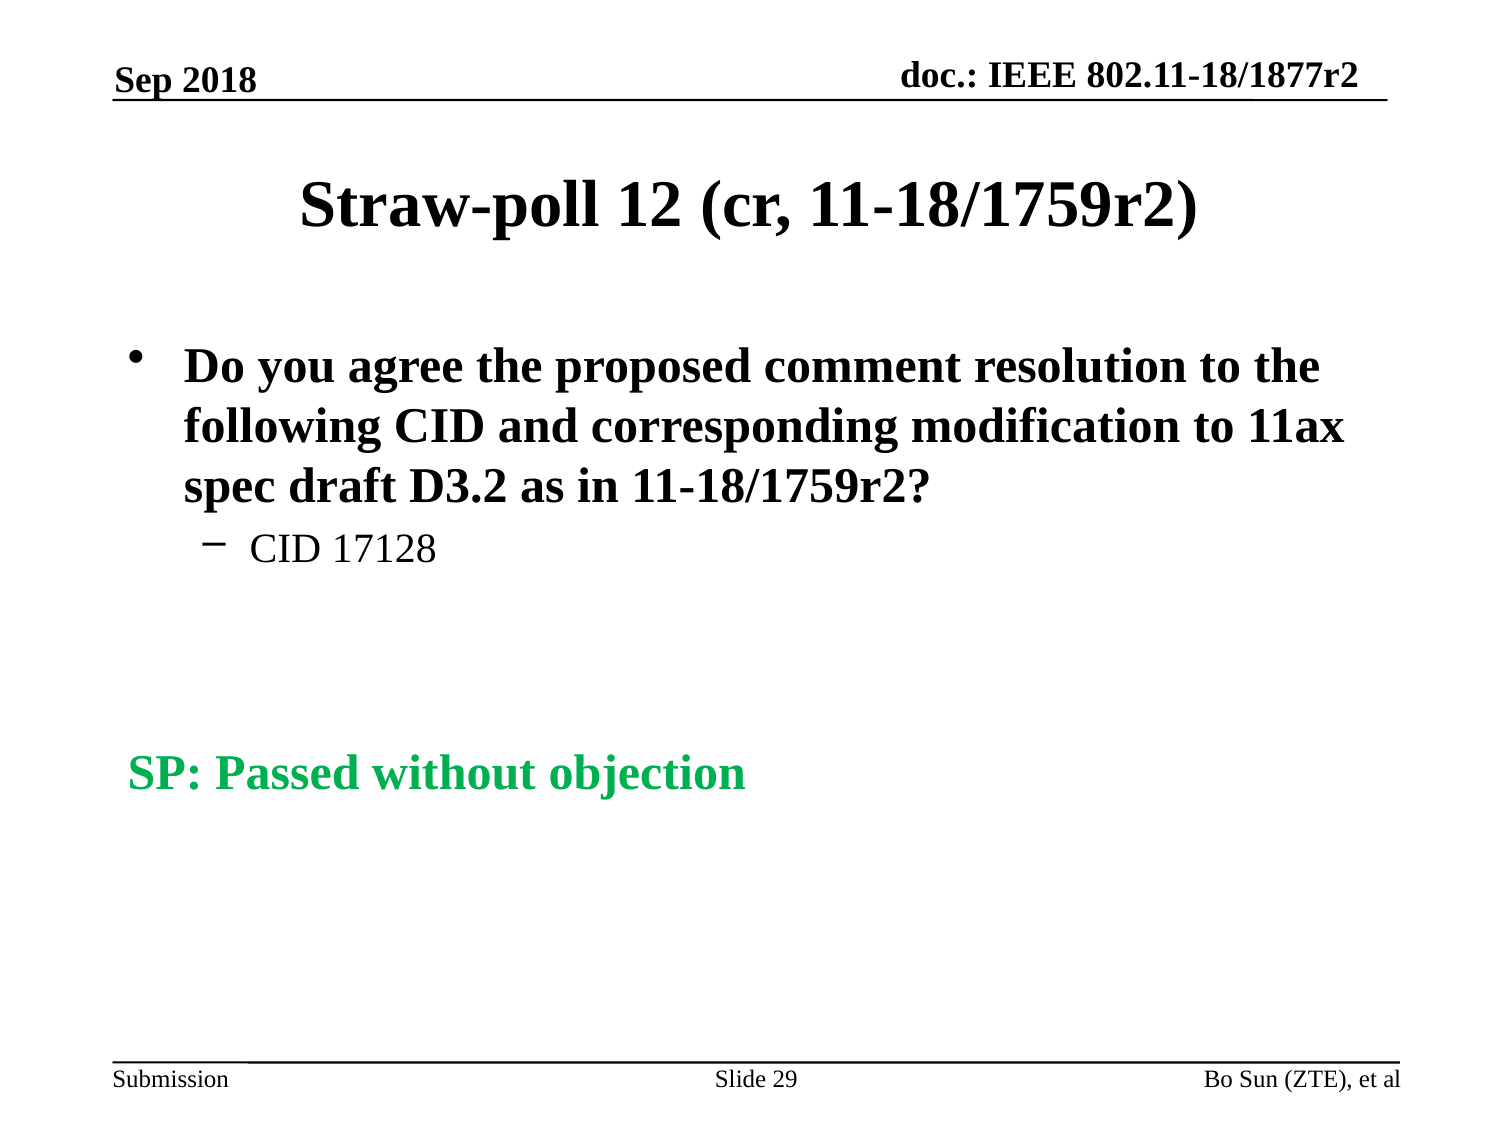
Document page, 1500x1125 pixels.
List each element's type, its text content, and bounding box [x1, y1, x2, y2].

list Do you agree the proposed comment resolution to the following CID and corresponding modification to 11ax spec draft D3.2 as in 11-18/1759r2? CID 17128 SP: Passed without objection [112, 324, 1388, 1000]
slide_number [114, 54, 259, 101]
slide_number Slide 29 [712, 1061, 800, 1093]
title Straw-poll 12 (cr, 11-18/1759r2) [112, 112, 1388, 288]
footer Bo Sun (ZTE), et al [1200, 1061, 1402, 1093]
